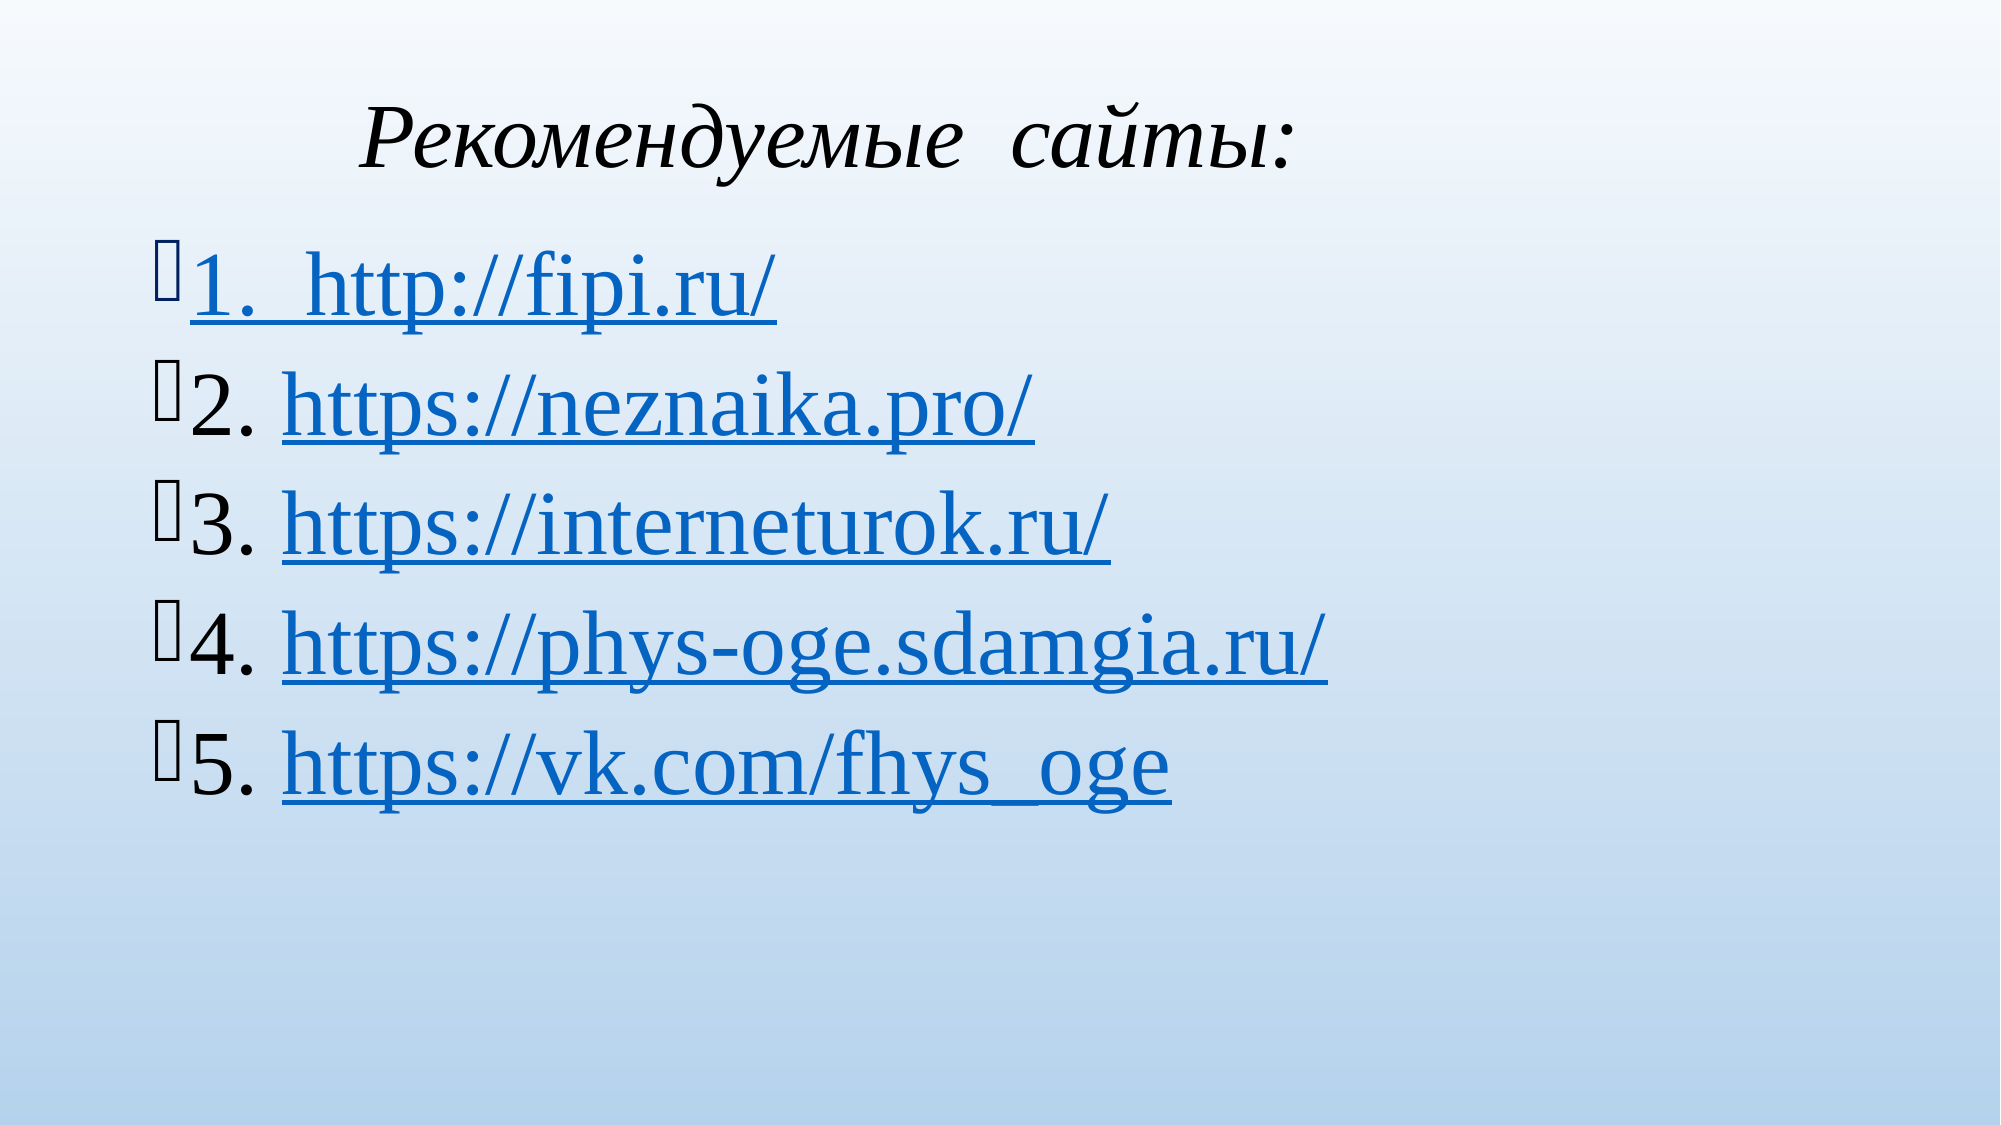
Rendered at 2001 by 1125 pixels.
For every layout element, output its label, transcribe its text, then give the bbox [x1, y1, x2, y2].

title Рекомендуемые сайты: [137, 59, 1863, 216]
list 1. http://fipi.ru/ 2. https://neznaika.pro/ 3. https://interneturok.ru/ 4. https://phys-oge.sdamgia.ru/ 5. https://vk.com/fhys_oge [137, 228, 1863, 1014]
